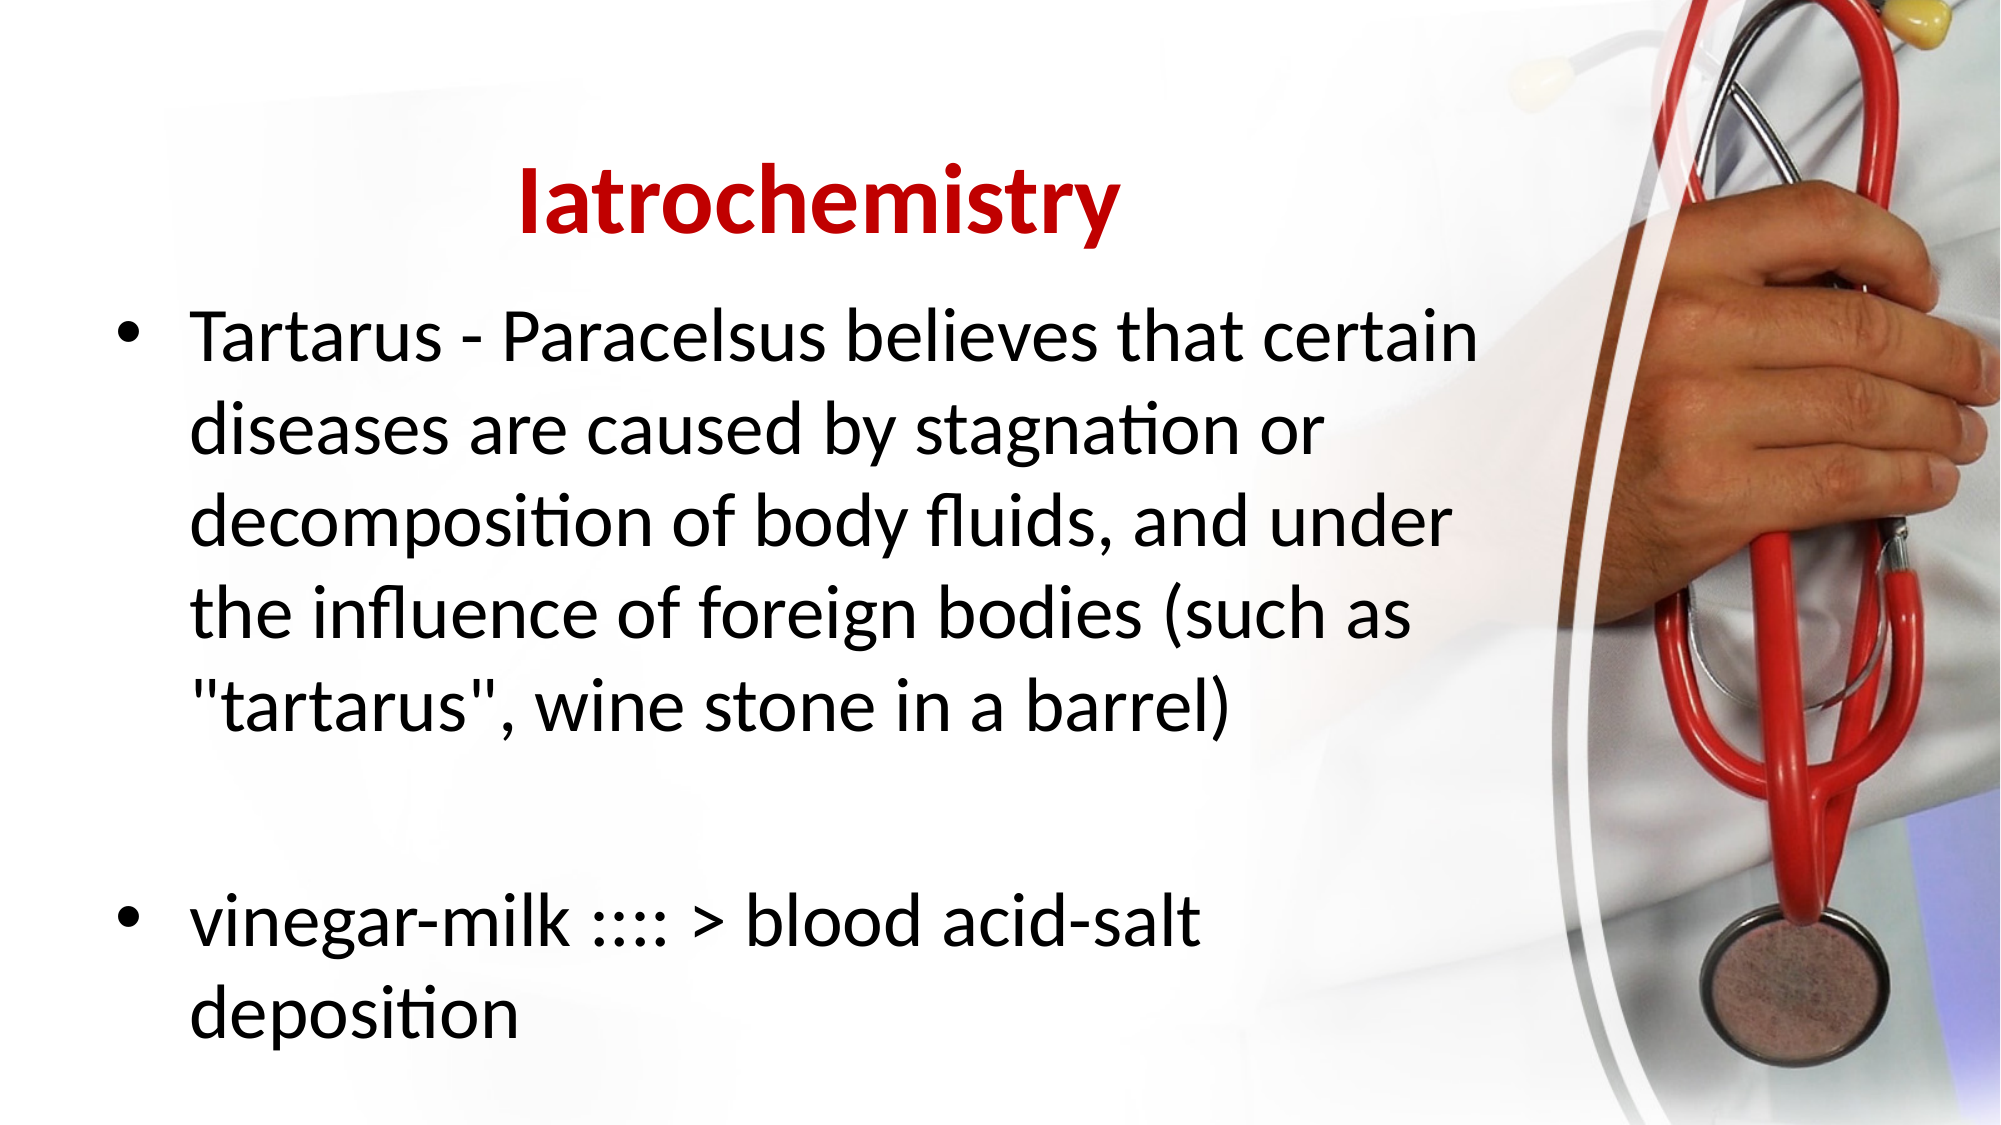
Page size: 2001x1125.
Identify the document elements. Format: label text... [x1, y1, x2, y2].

list Tartarus - Paracelsus believes that certain diseases are caused by stagnation or decomposition of body fluids, and under the influence of foreign bodies (such as "tartarus", wine stone in a barrel) vinegar-milk :::: > blood acid-salt deposition [100, 277, 1537, 1068]
picture [0, 0, 2001, 1125]
title Iatrochemistry [99, 110, 1540, 278]
